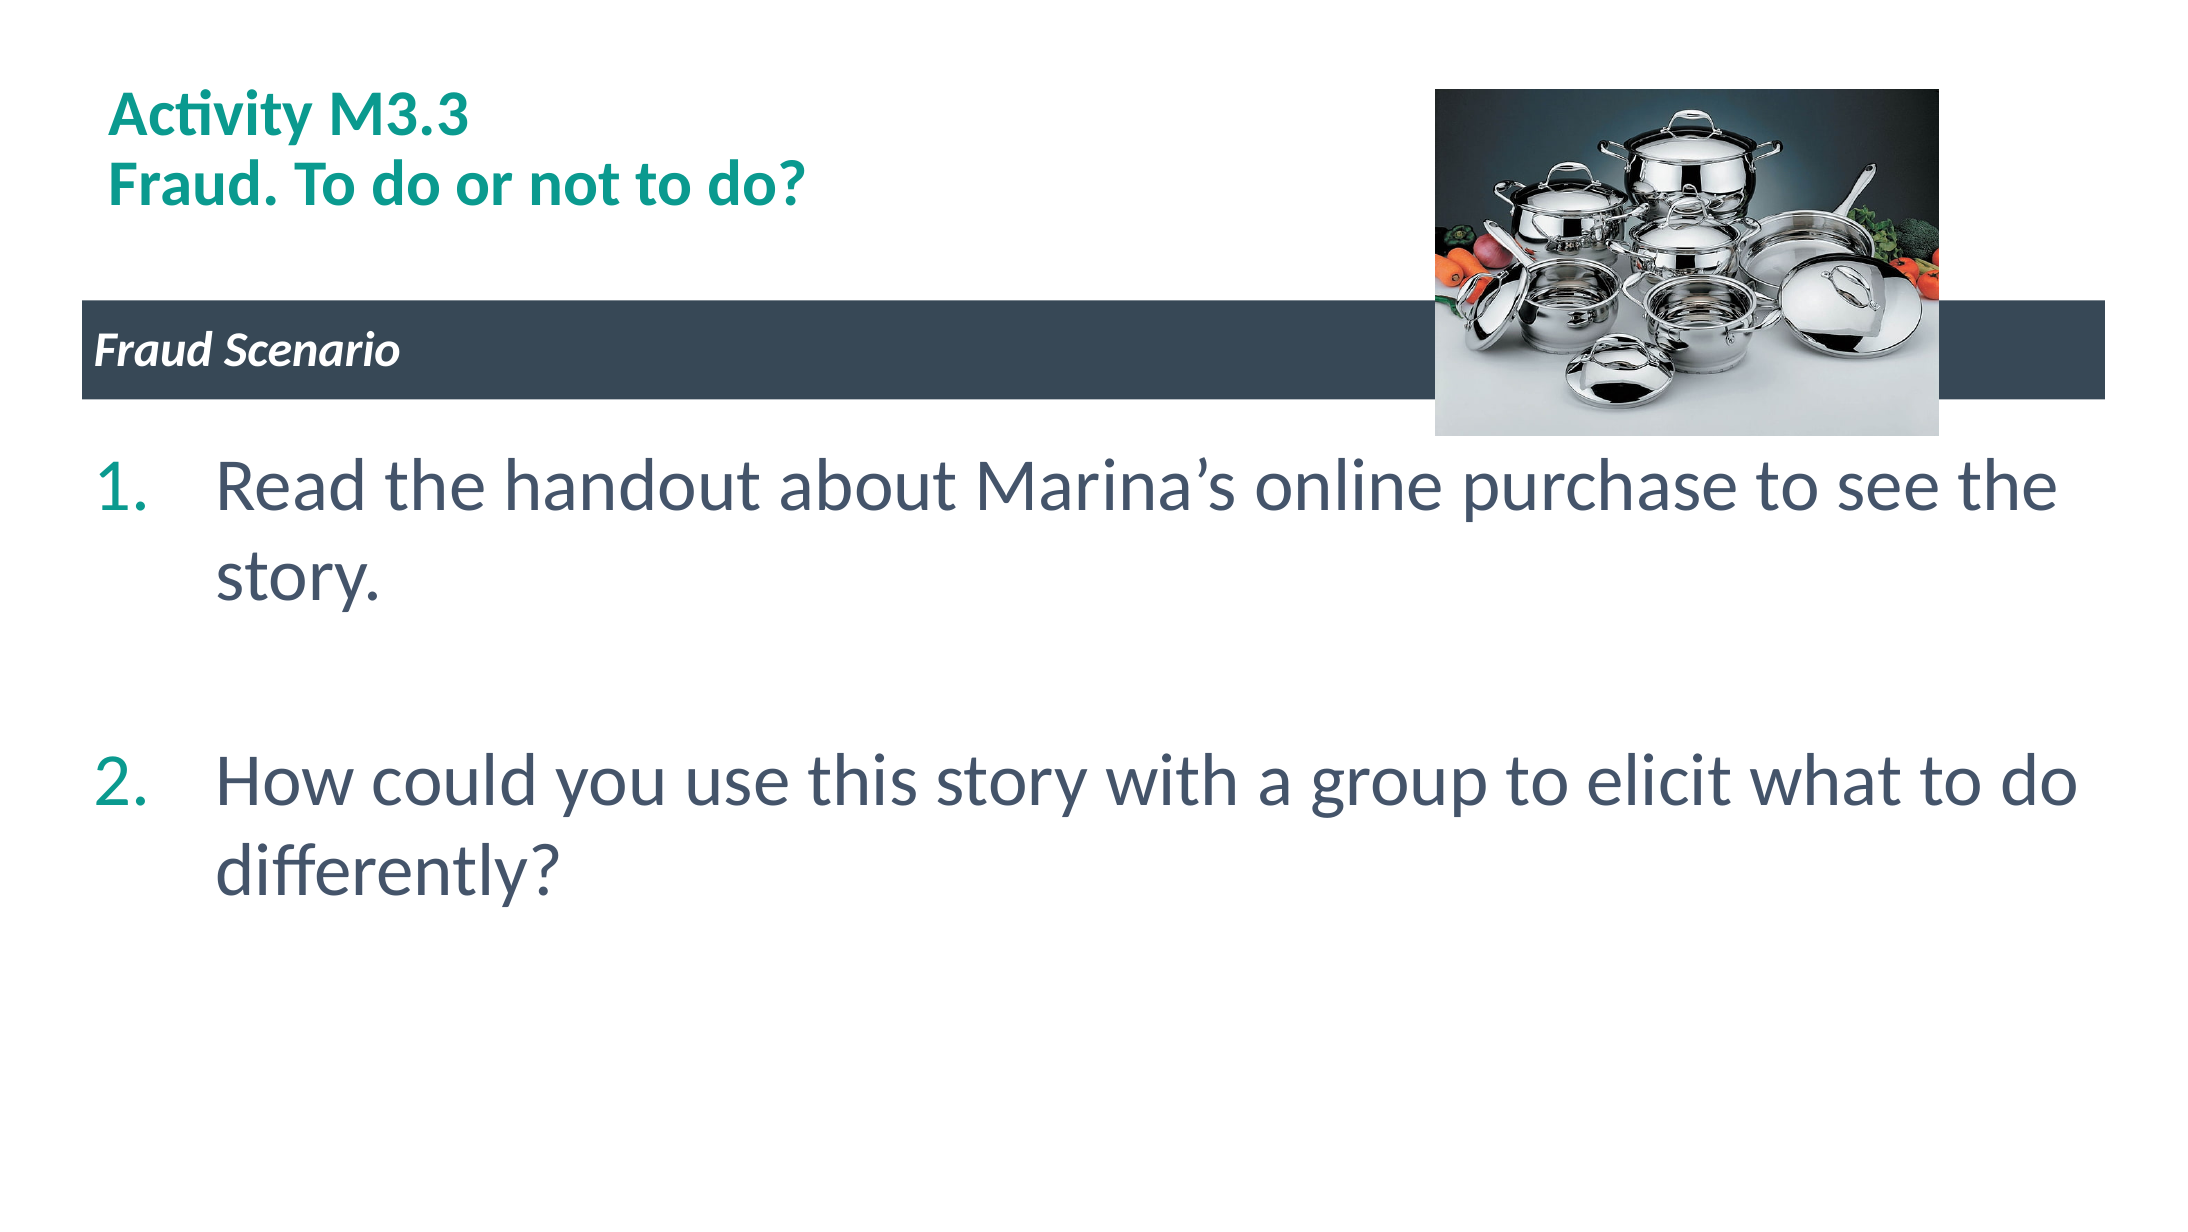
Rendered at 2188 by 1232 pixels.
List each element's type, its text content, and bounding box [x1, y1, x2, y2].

list Fraud Scenario [82, 300, 1435, 400]
title Activity M3.3 Fraud. To do or not to do? [82, 70, 2106, 228]
picture [1435, 89, 1939, 436]
list Read the handout about Marina’s online purchase to see the story. How could you use this story with a group to elicit what to do differently? [82, 400, 2105, 1232]
list Fraud Scenario [1939, 300, 2105, 400]
